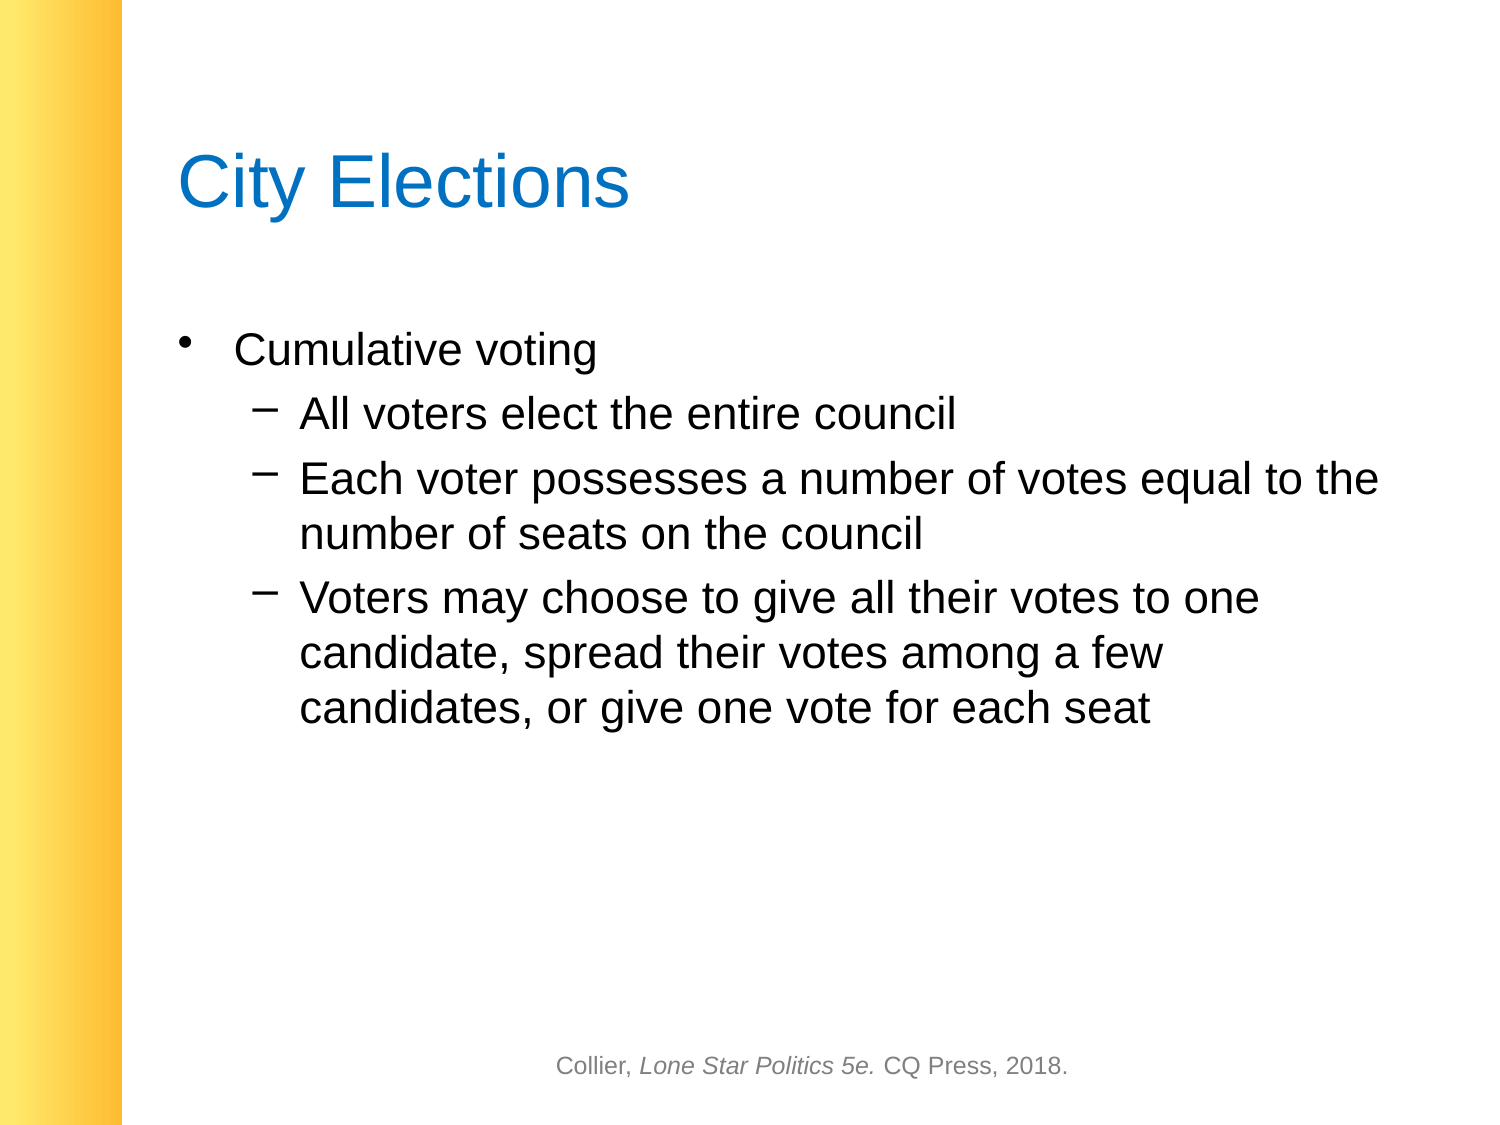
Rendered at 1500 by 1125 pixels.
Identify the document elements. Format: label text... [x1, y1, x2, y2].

text_box Collier, Lone Star Politics 5e. CQ Press, 2018. [525, 1042, 1100, 1087]
title City Elections [162, 125, 1288, 313]
list Cumulative voting All voters elect the entire council Each voter possesses a number of votes equal to the number of seats on the council Voters may choose to give all their votes to one candidate, spread their votes among a few candidates, or give one vote for each seat [162, 312, 1400, 925]
picture [0, 0, 1500, 1125]
